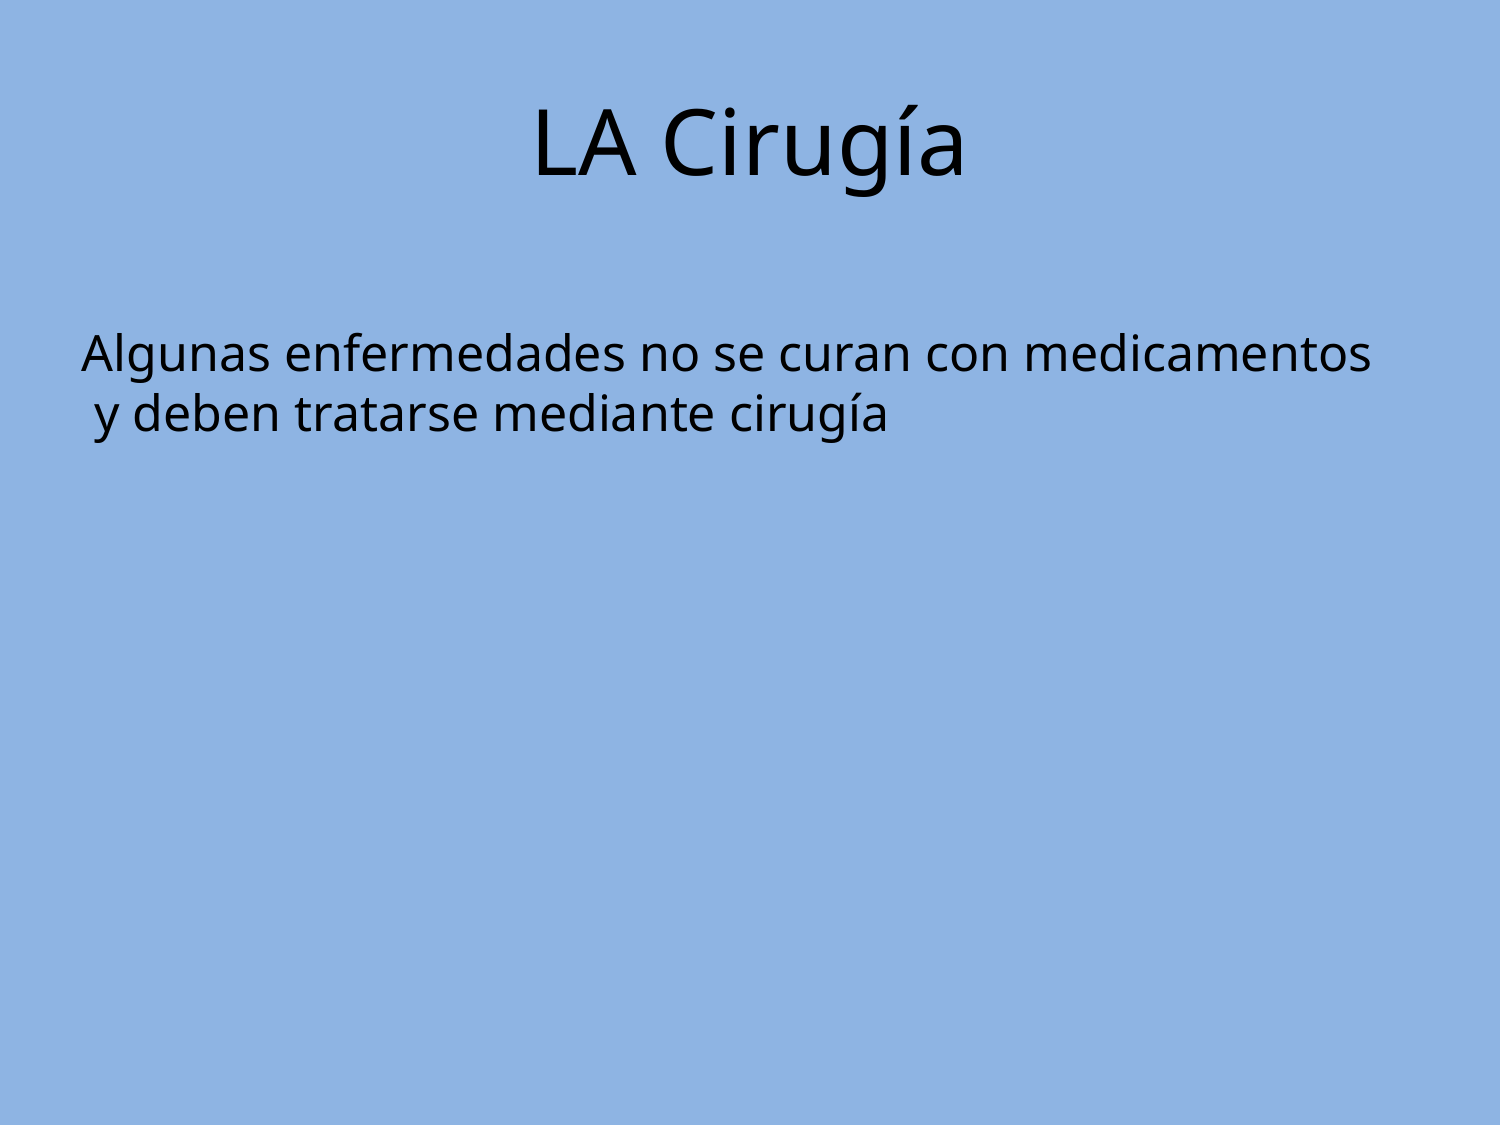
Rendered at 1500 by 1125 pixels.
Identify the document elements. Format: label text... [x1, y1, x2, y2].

text_box Algunas enfermedades no se curan con medicamentos y deben tratarse mediante cirugía [66, 314, 1388, 450]
title LA Cirugía [75, 45, 1425, 233]
